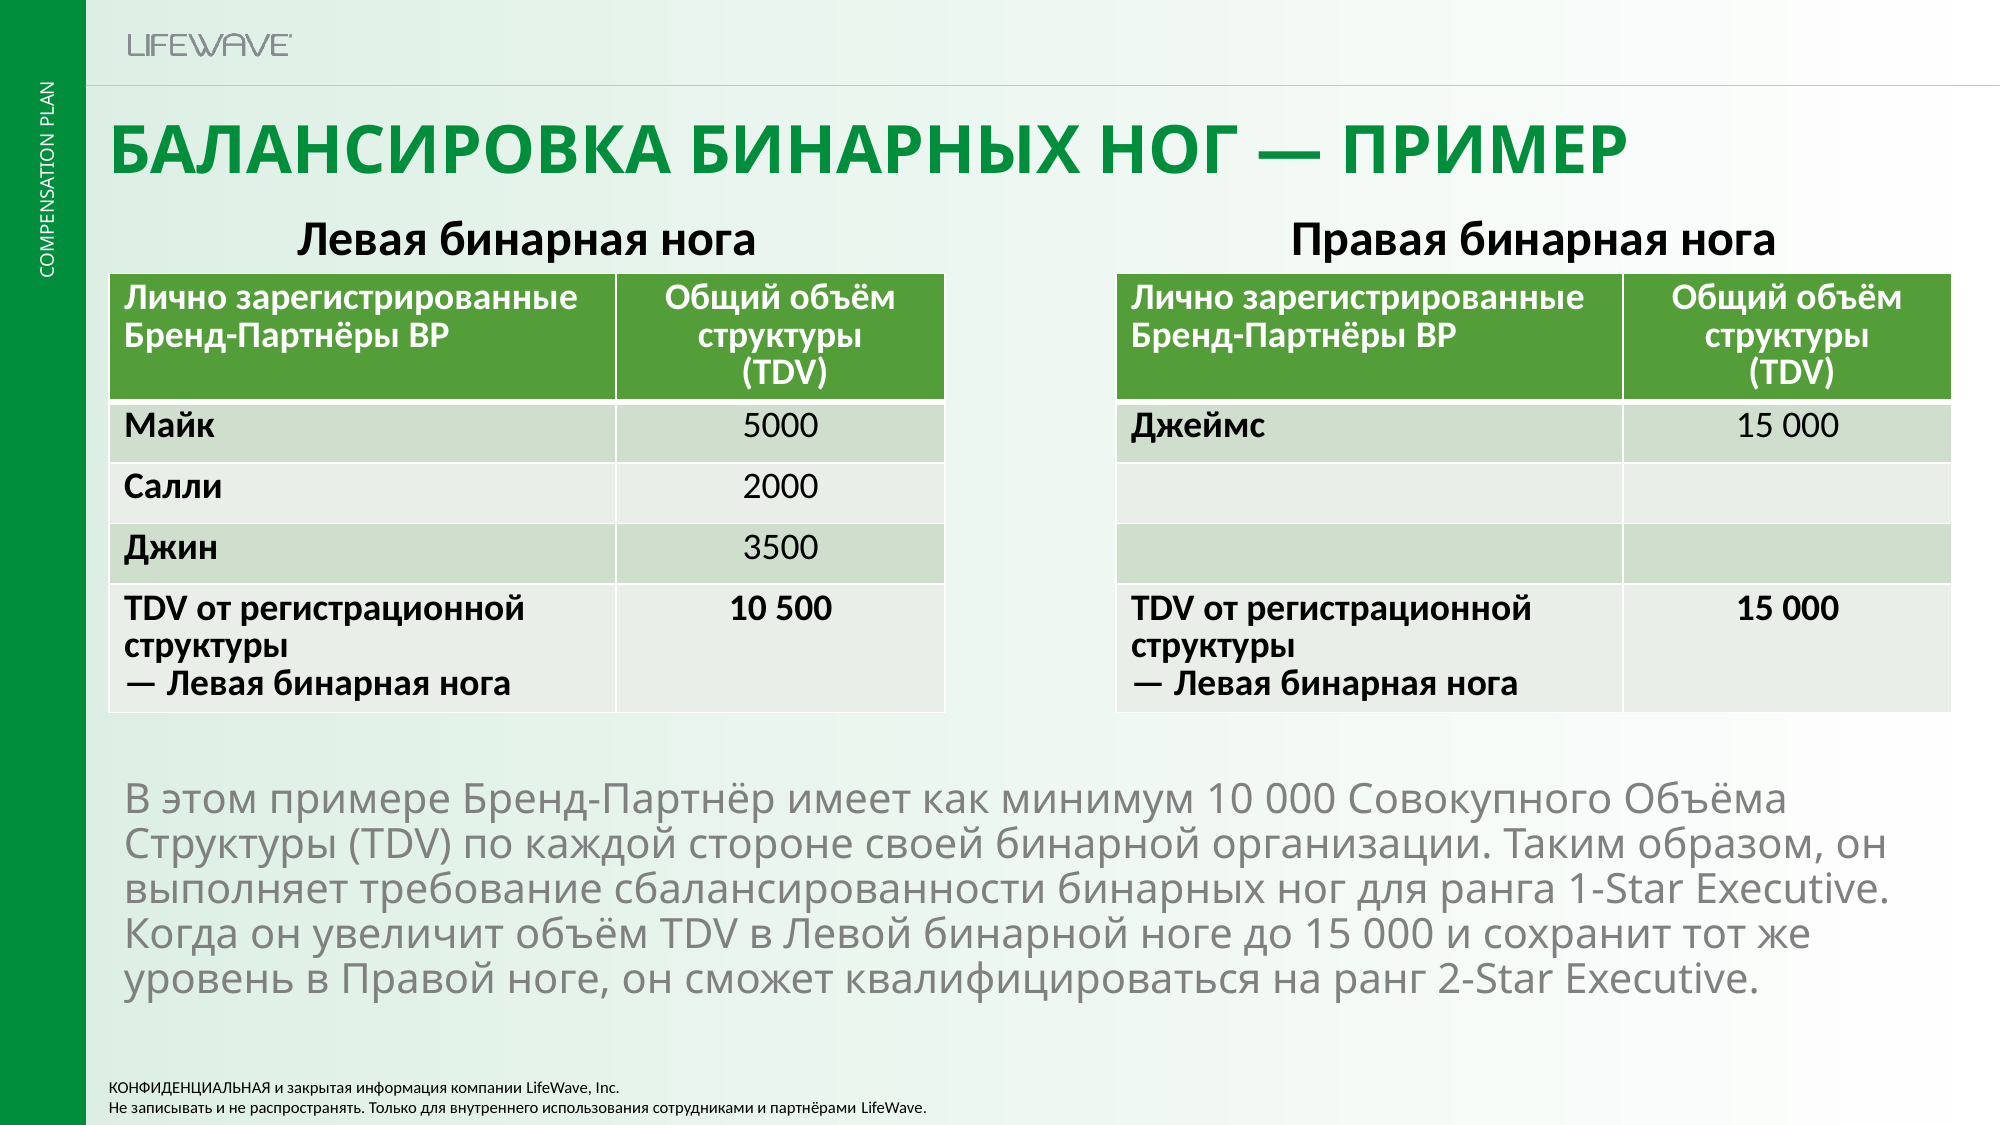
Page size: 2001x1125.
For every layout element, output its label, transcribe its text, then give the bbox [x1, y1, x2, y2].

list БАЛАНСИРОВКА БИНАРНЫХ НОГ — ПРИМЕР [93, 108, 1734, 182]
table_header Общий объём структуры (TDV) [1624, 274, 1951, 399]
text_box КОНФИДЕНЦИАЛЬНАЯ и закрытая информация компании LifeWave, Inc. Не записывать и не распространять. Только для внутреннего использования сотрудниками и партнёрами LifeWave. [93, 1069, 1036, 1125]
table_cell Салли [110, 464, 615, 523]
table_cell 3500 [617, 524, 944, 583]
table_cell 15 000 [1624, 585, 1951, 712]
table_cell [1624, 464, 1951, 523]
table_cell 15 000 [1624, 405, 1951, 462]
table_cell 10 500 [617, 585, 944, 712]
table_cell [1624, 524, 1951, 583]
table_cell [1117, 524, 1622, 583]
table_header Лично зарегистрированные Бренд-Партнёры BP [110, 274, 615, 399]
table_cell [1117, 464, 1622, 523]
text_box В этом примере Бренд-Партнёр имеет как минимум 10 000 Совокупного Объёма Структуры (TDV) по каждой стороне своей бинарной организации. Таким образом, он выполняет требование сбалансированности бинарных ног для ранга 1-Star Executive. Когда он увеличит объём TDV в Левой бинарной ноге до 15 000 и сохранит тот же уровень в Правой ноге, он сможет квалифицироваться на ранг 2-Star Executive. [109, 770, 1953, 1040]
table_header Общий объём структуры (TDV) [617, 274, 944, 399]
text_box Левая бинарная нога [109, 198, 946, 274]
table_header Лично зарегистрированные Бренд-Партнёры BP [1117, 274, 1622, 399]
table_cell Джеймс [1117, 405, 1622, 462]
table_cell TDV от регистрационной структуры — Левая бинарная нога [1117, 585, 1622, 712]
table_cell Джин [110, 524, 615, 583]
table_cell TDV от регистрационной структуры — Левая бинарная нога [110, 585, 615, 712]
table_cell 5000 [617, 405, 944, 462]
text_box Правая бинарная нога [1116, 197, 1953, 273]
table_cell Майк [110, 405, 615, 462]
table_cell 2000 [617, 464, 944, 523]
picture [126, 33, 292, 57]
